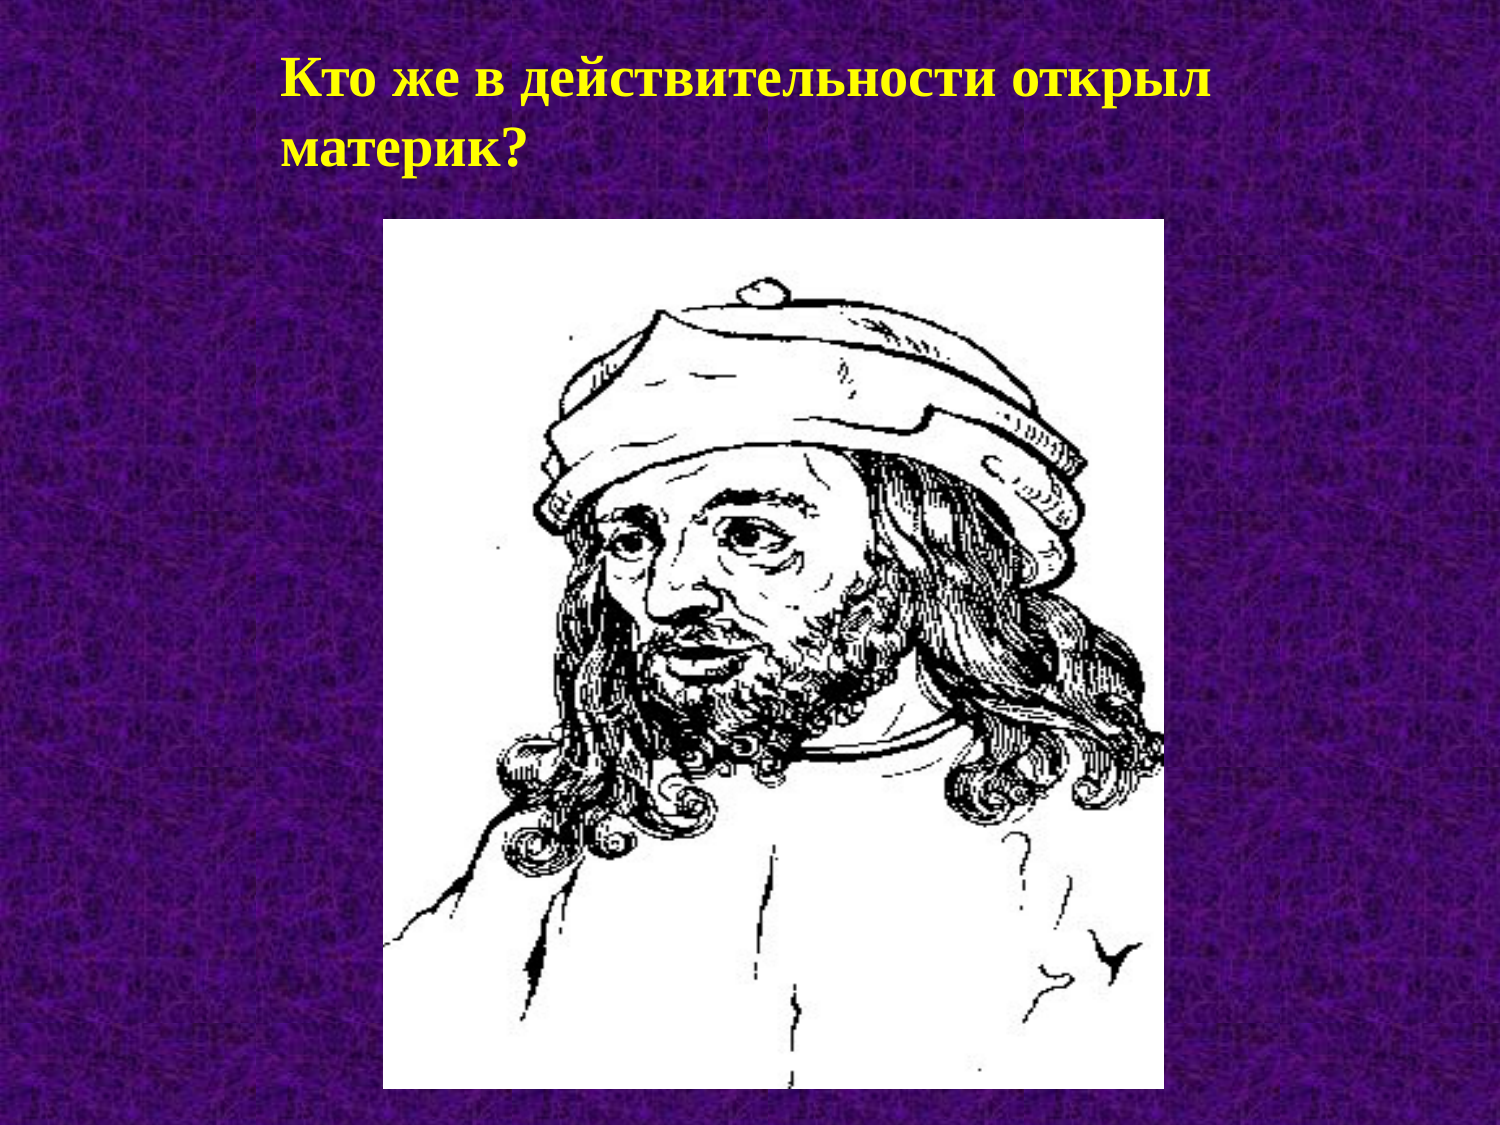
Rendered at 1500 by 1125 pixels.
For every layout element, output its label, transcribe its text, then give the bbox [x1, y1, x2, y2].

text_box Кто же в действительности открыл материк? [265, 30, 1306, 186]
picture [0, 0, 1500, 1125]
